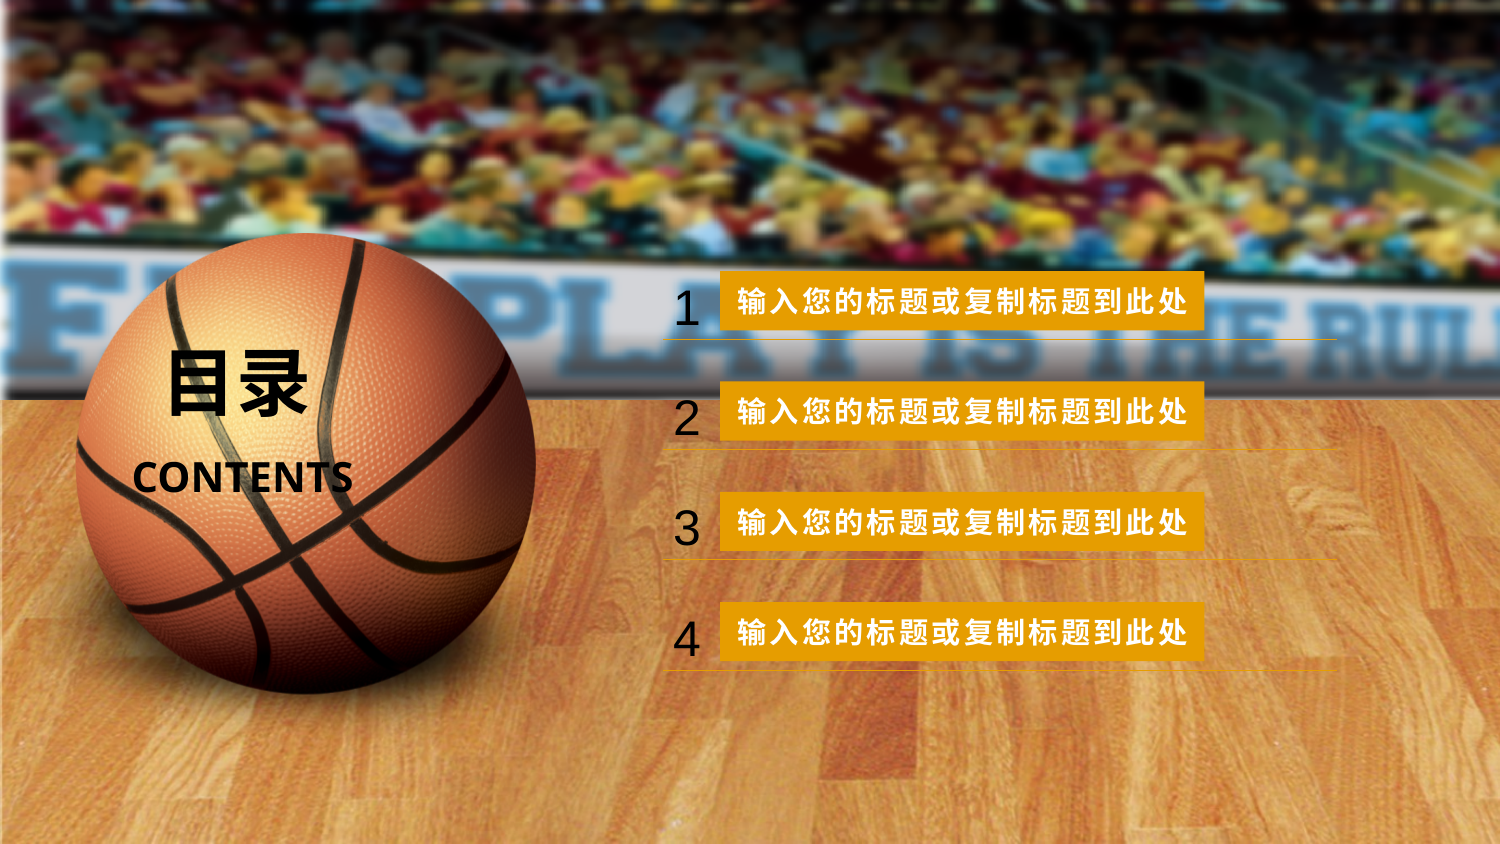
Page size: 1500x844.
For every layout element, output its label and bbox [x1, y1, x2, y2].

text_box [0, 0, 1500, 844]
